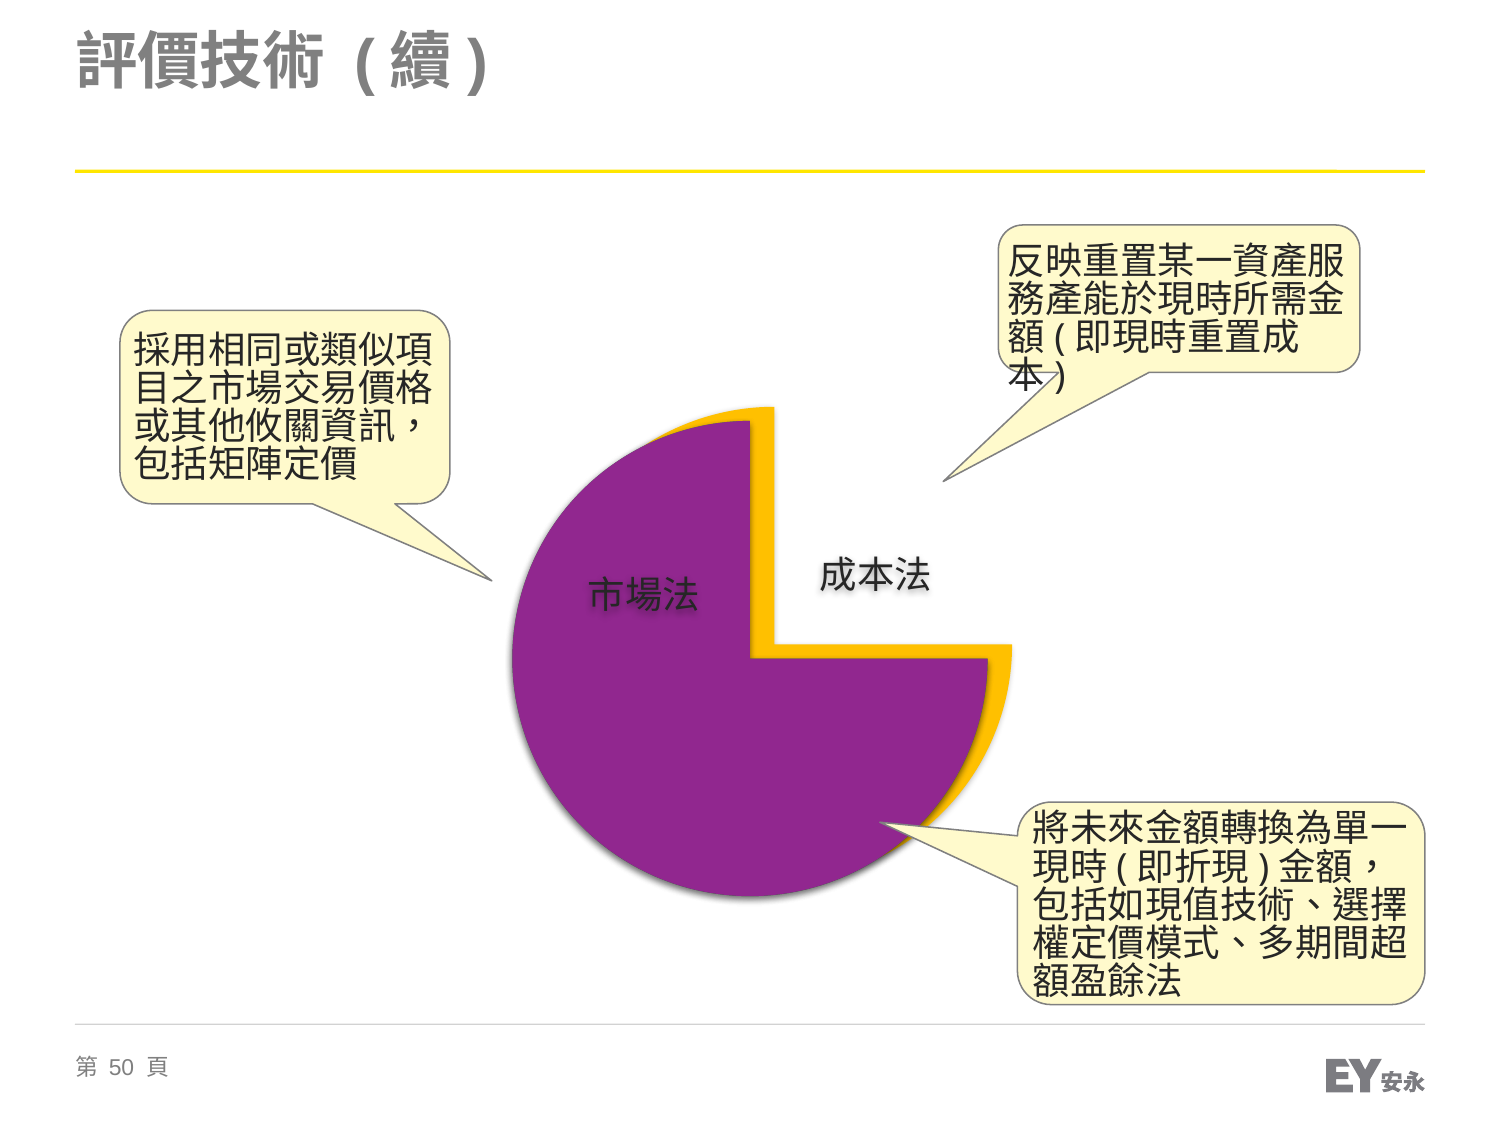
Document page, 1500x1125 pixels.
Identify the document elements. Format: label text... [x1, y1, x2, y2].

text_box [249, 337, 1251, 904]
text_box [117, 308, 452, 506]
text_box 反映重置某一資產服務產能於現時所需金額(即現時重置成本) [1007, 237, 1351, 397]
title 評價技術 (續) [75, 33, 1425, 175]
text_box [996, 222, 1363, 370]
text_box [1254, 799, 1428, 1002]
text_box [1035, 1003, 1407, 1007]
text_box 採用相同或類似項目之市場交易價格或其他攸關資訊，包括矩陣定價 [133, 326, 437, 486]
text_box [1015, 913, 1032, 1002]
text_box 將未來金額轉換為單一現時(即折現)金額，包括如現值技術、選擇權定價模式、多期間超額盈餘法 [1032, 805, 1410, 1003]
